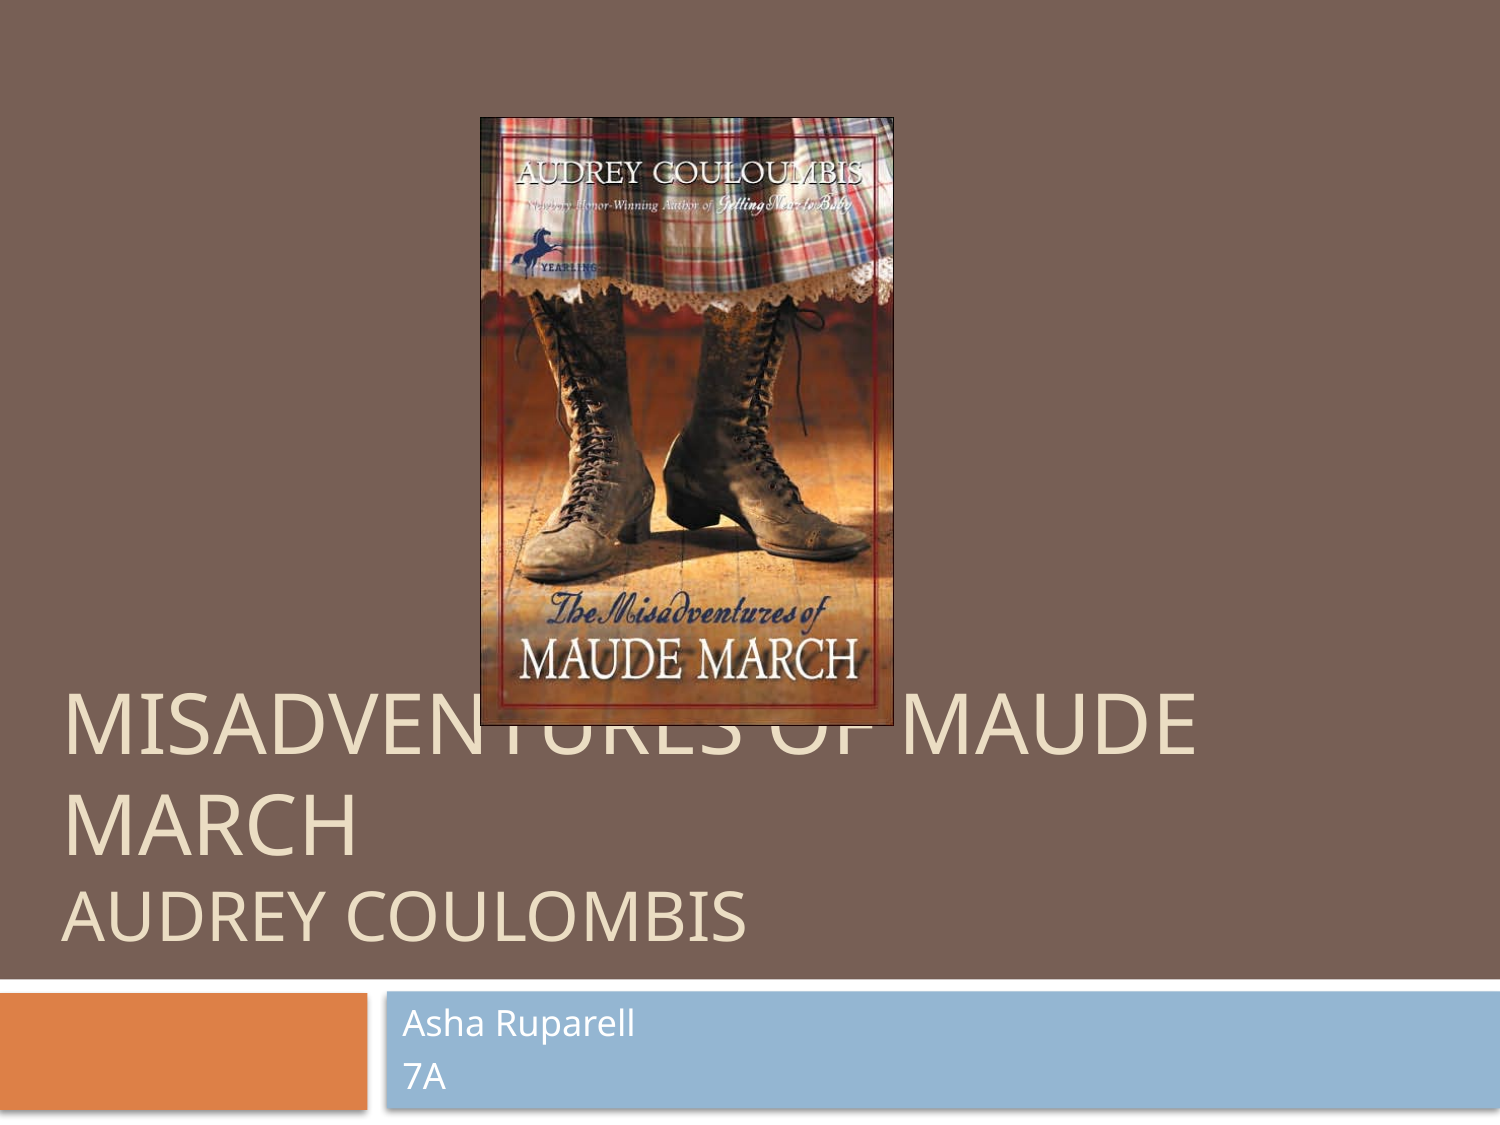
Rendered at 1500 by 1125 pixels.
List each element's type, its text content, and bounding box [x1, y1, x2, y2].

picture [480, 116, 895, 726]
subtitle Asha Ruparell 7A [387, 992, 1488, 1105]
title Misadventures of maude march Audrey Coulombis [46, 662, 1450, 963]
